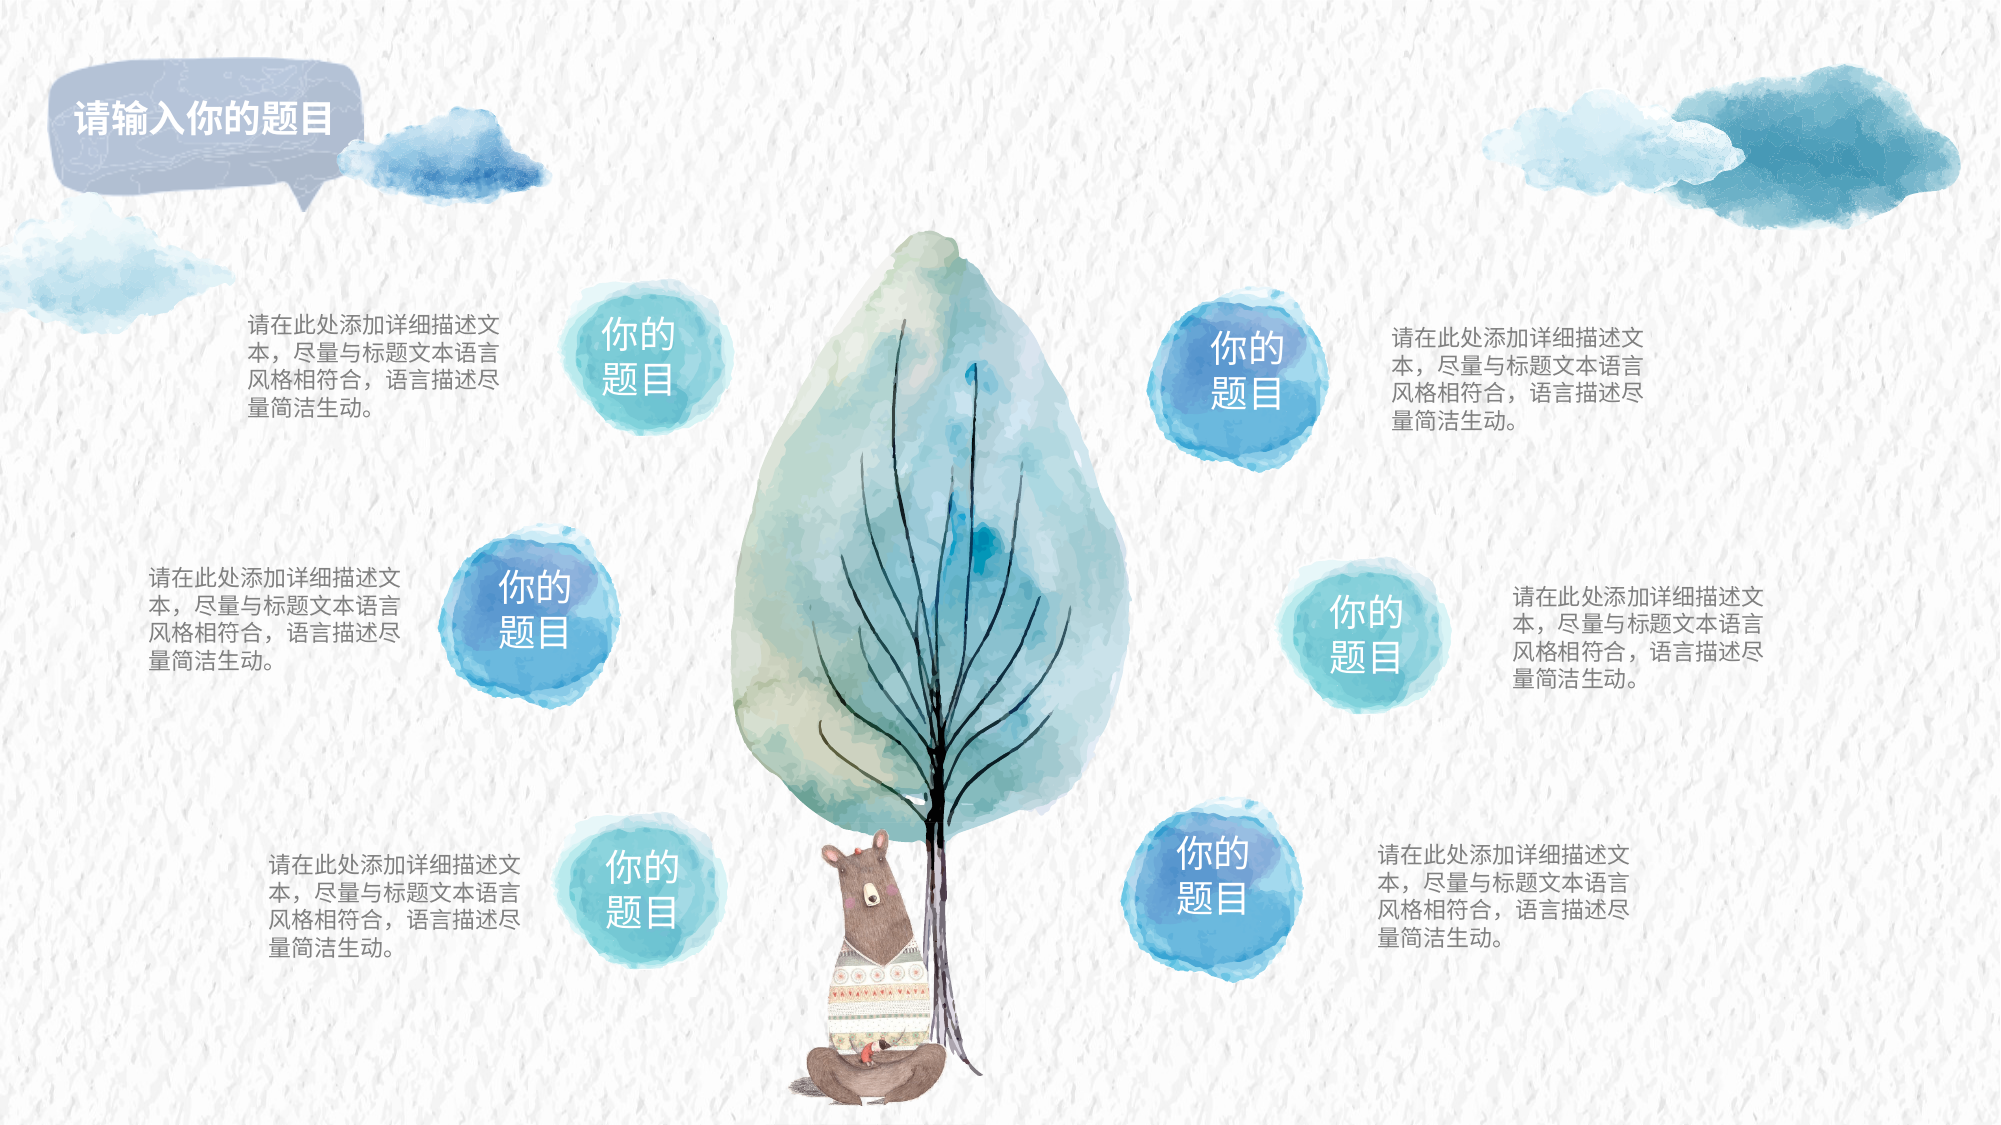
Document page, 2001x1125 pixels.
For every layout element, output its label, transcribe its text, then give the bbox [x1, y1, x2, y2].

text_box 请在此处添加详细描述文本，尽量与标题文本语言风格相符合，语言描述尽量简洁生动。 [254, 843, 548, 968]
text_box 请在此处添加详细描述文本，尽量与标题文本语言风格相符合，语言描述尽量简洁生动。 [134, 556, 435, 682]
text_box 请在此处添加详细描述文本，尽量与标题文本语言风格相符合，语言描述尽量简洁生动。 [1376, 316, 1678, 442]
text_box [1119, 795, 1305, 985]
picture [0, 0, 2000, 1125]
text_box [554, 276, 738, 437]
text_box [436, 522, 622, 711]
text_box 请在此处添加详细描述文本，尽量与标题文本语言风格相符合，语言描述尽量简洁生动。 [232, 303, 534, 429]
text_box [1145, 285, 1331, 474]
text_box 请在此处添加详细描述文本，尽量与标题文本语言风格相符合，语言描述尽量简洁生动。 [1497, 575, 1798, 700]
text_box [548, 810, 731, 970]
text_box 请在此处添加详细描述文本，尽量与标题文本语言风格相符合，语言描述尽量简洁生动。 [1362, 833, 1664, 959]
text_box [1272, 555, 1455, 715]
